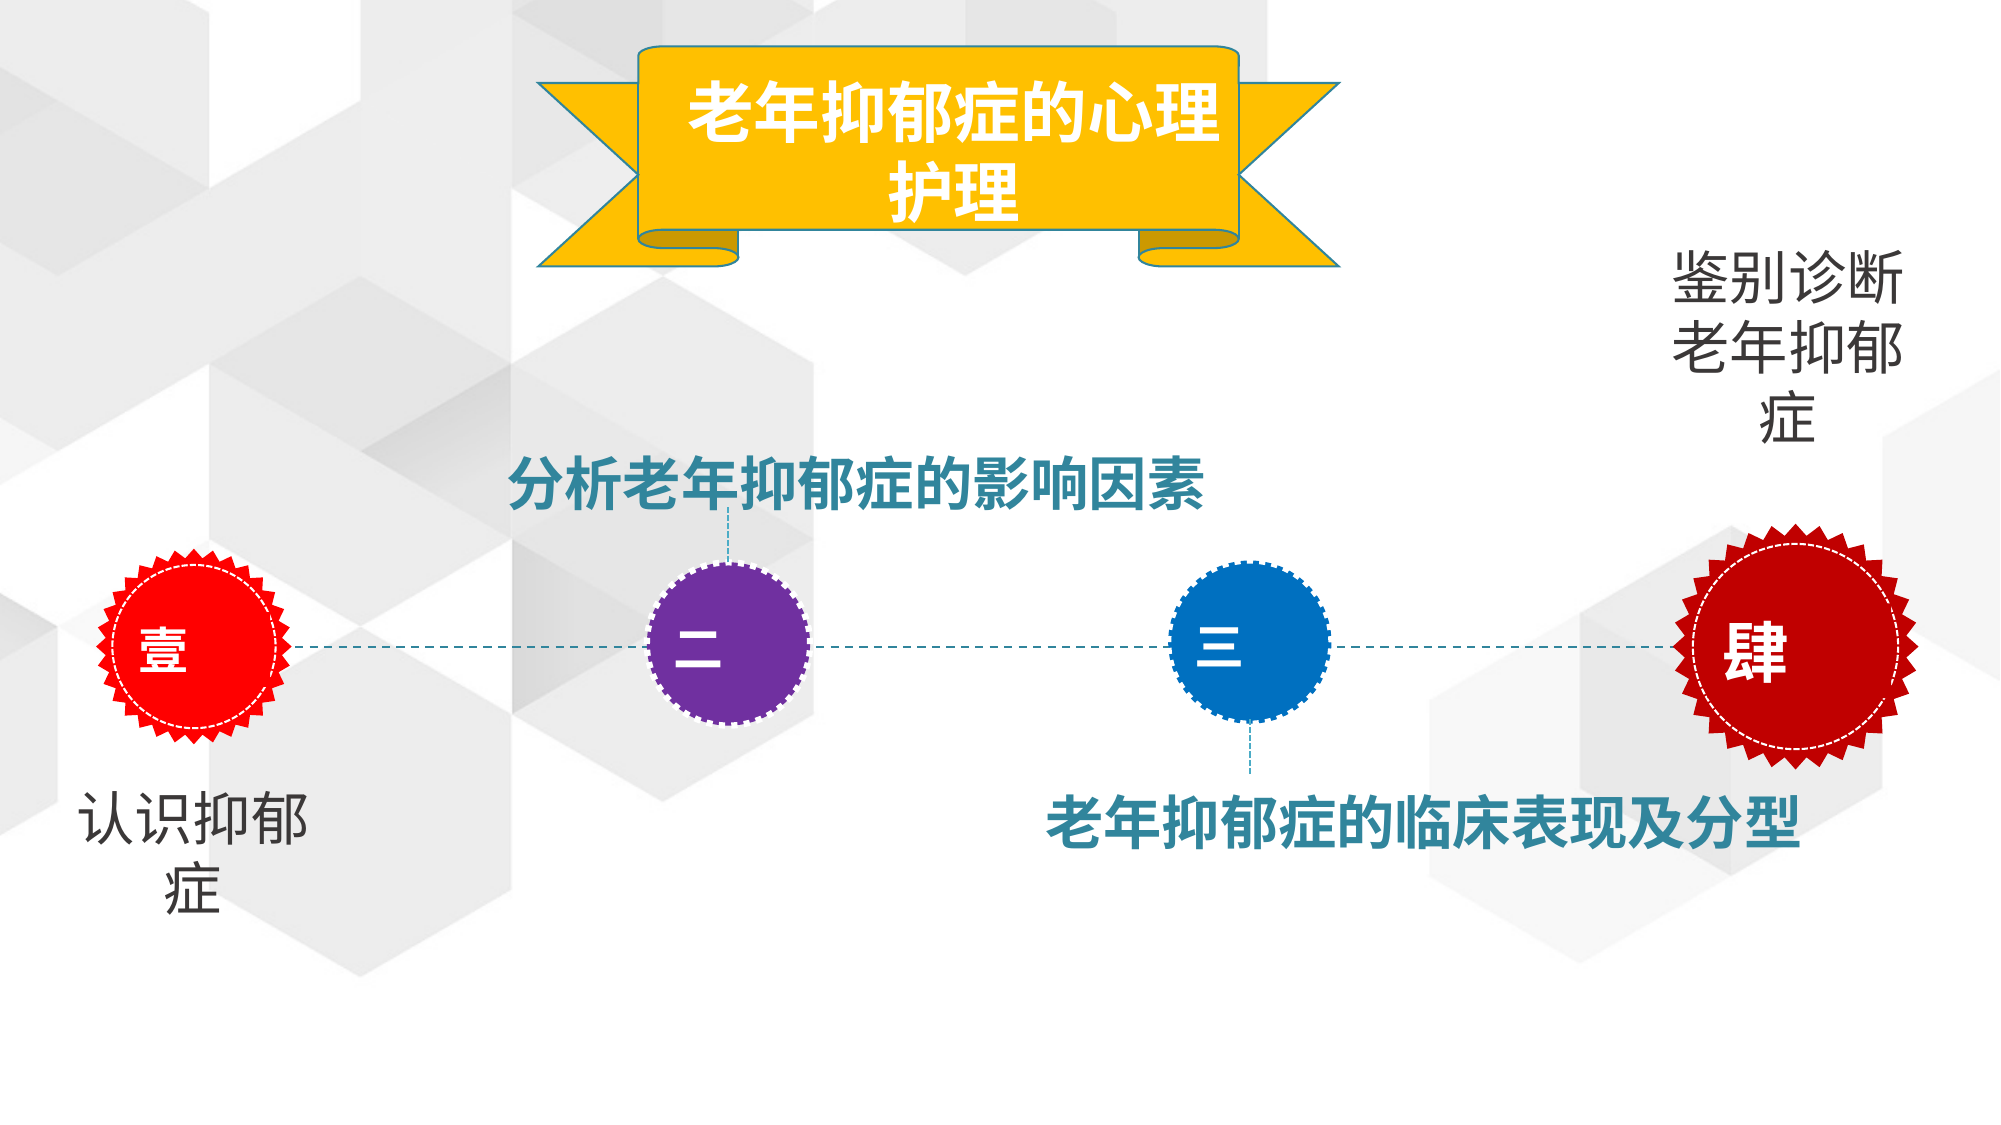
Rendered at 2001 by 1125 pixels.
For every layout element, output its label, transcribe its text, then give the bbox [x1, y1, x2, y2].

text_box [1168, 560, 1332, 724]
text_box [1672, 523, 1919, 770]
text_box 认识抑郁症 [46, 774, 339, 930]
text_box [535, 45, 1240, 268]
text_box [646, 562, 811, 726]
text_box 老年抑郁症的临床表现及分型 [1030, 778, 1818, 864]
picture [0, 0, 2000, 1125]
text_box [1137, 185, 1342, 268]
text_box 老年抑郁症的心理护理 [656, 63, 1252, 239]
text_box [1252, 81, 1342, 164]
text_box 鉴别诊断老年抑郁症 [1642, 233, 1935, 459]
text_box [96, 548, 292, 745]
text_box 分析老年抑郁症的影响因素 [491, 439, 1221, 525]
